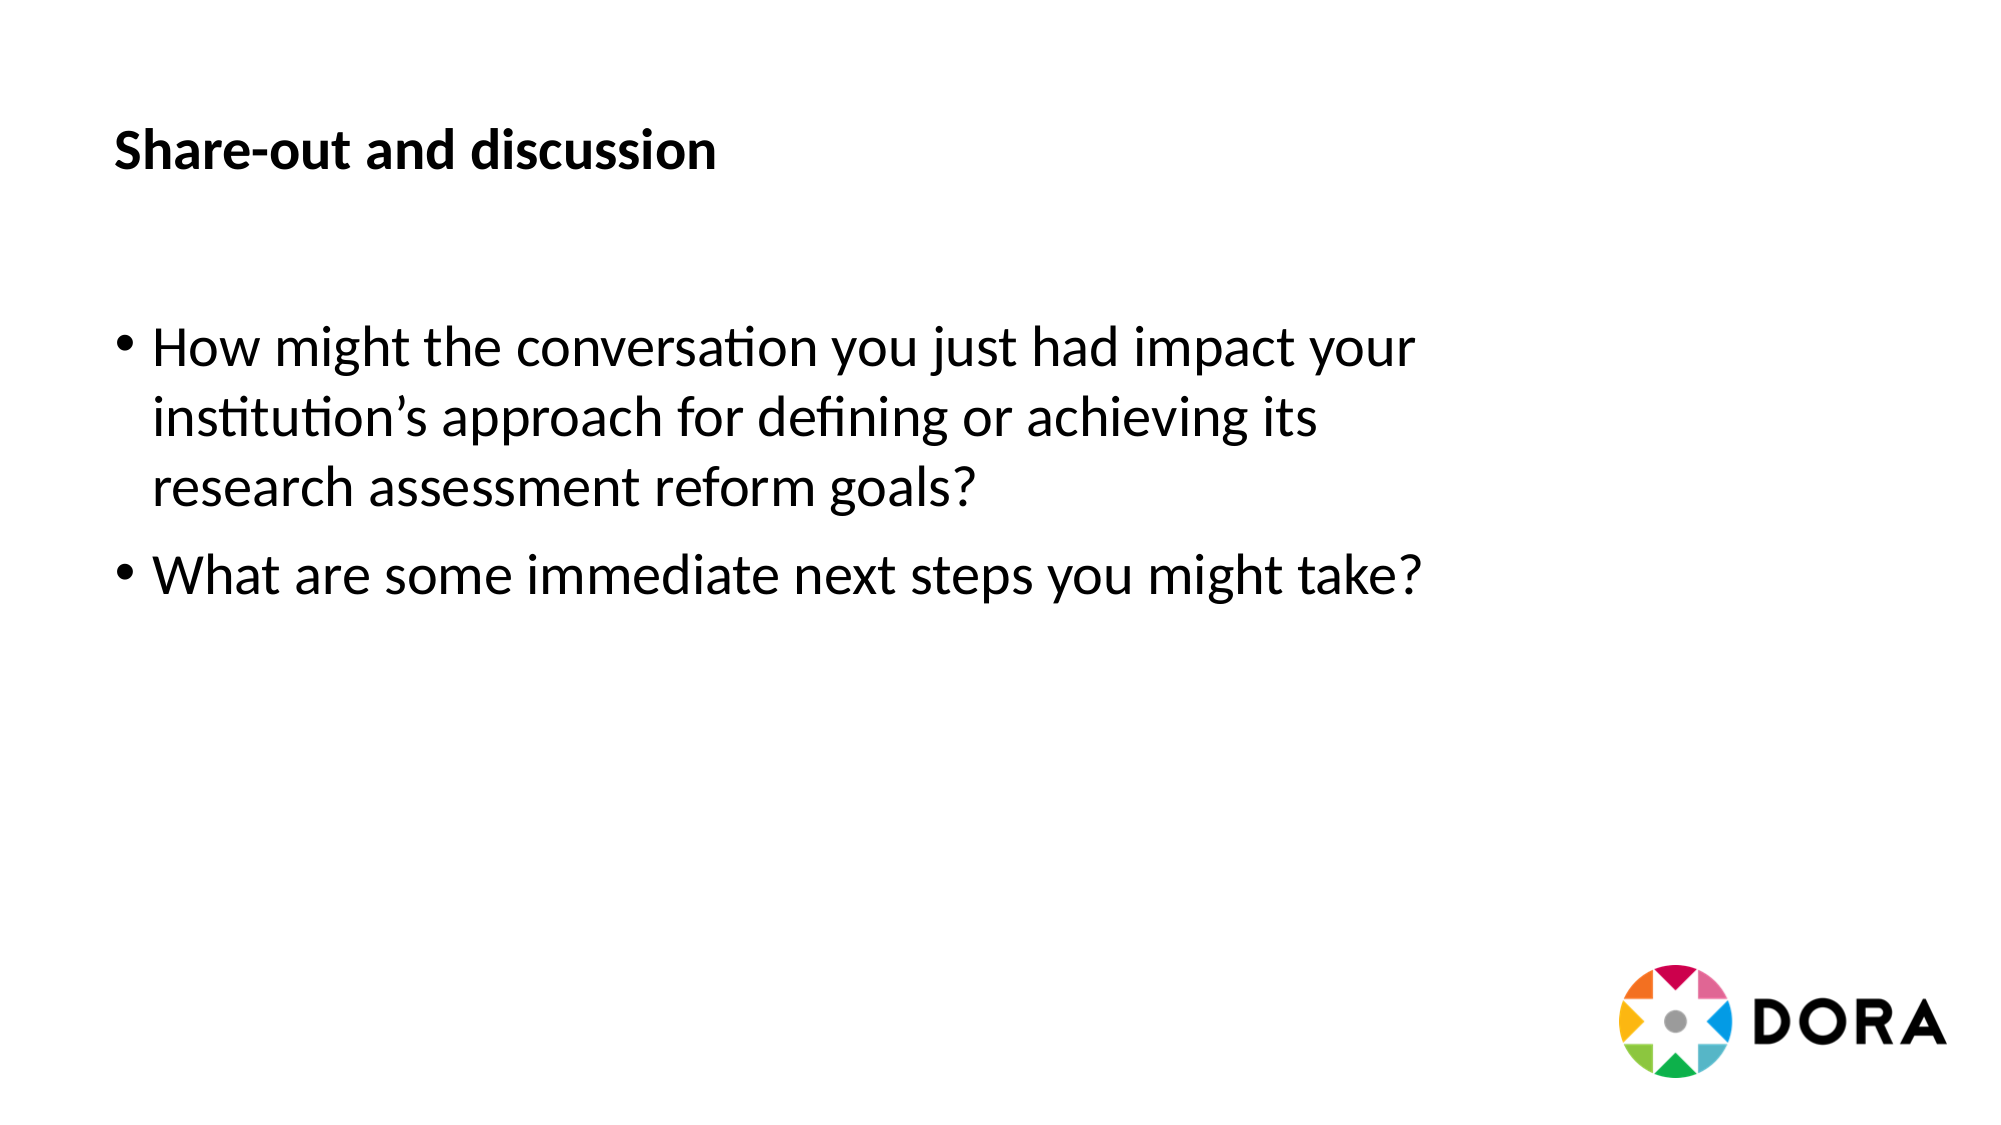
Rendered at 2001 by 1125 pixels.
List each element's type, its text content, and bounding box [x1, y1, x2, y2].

picture [1619, 965, 1948, 1078]
list Share-out and discussion How might the conversation you just had impact your institution’s approach for defining or achieving its research assessment reform goals? What are some immediate next steps you might take? [99, 111, 1478, 855]
